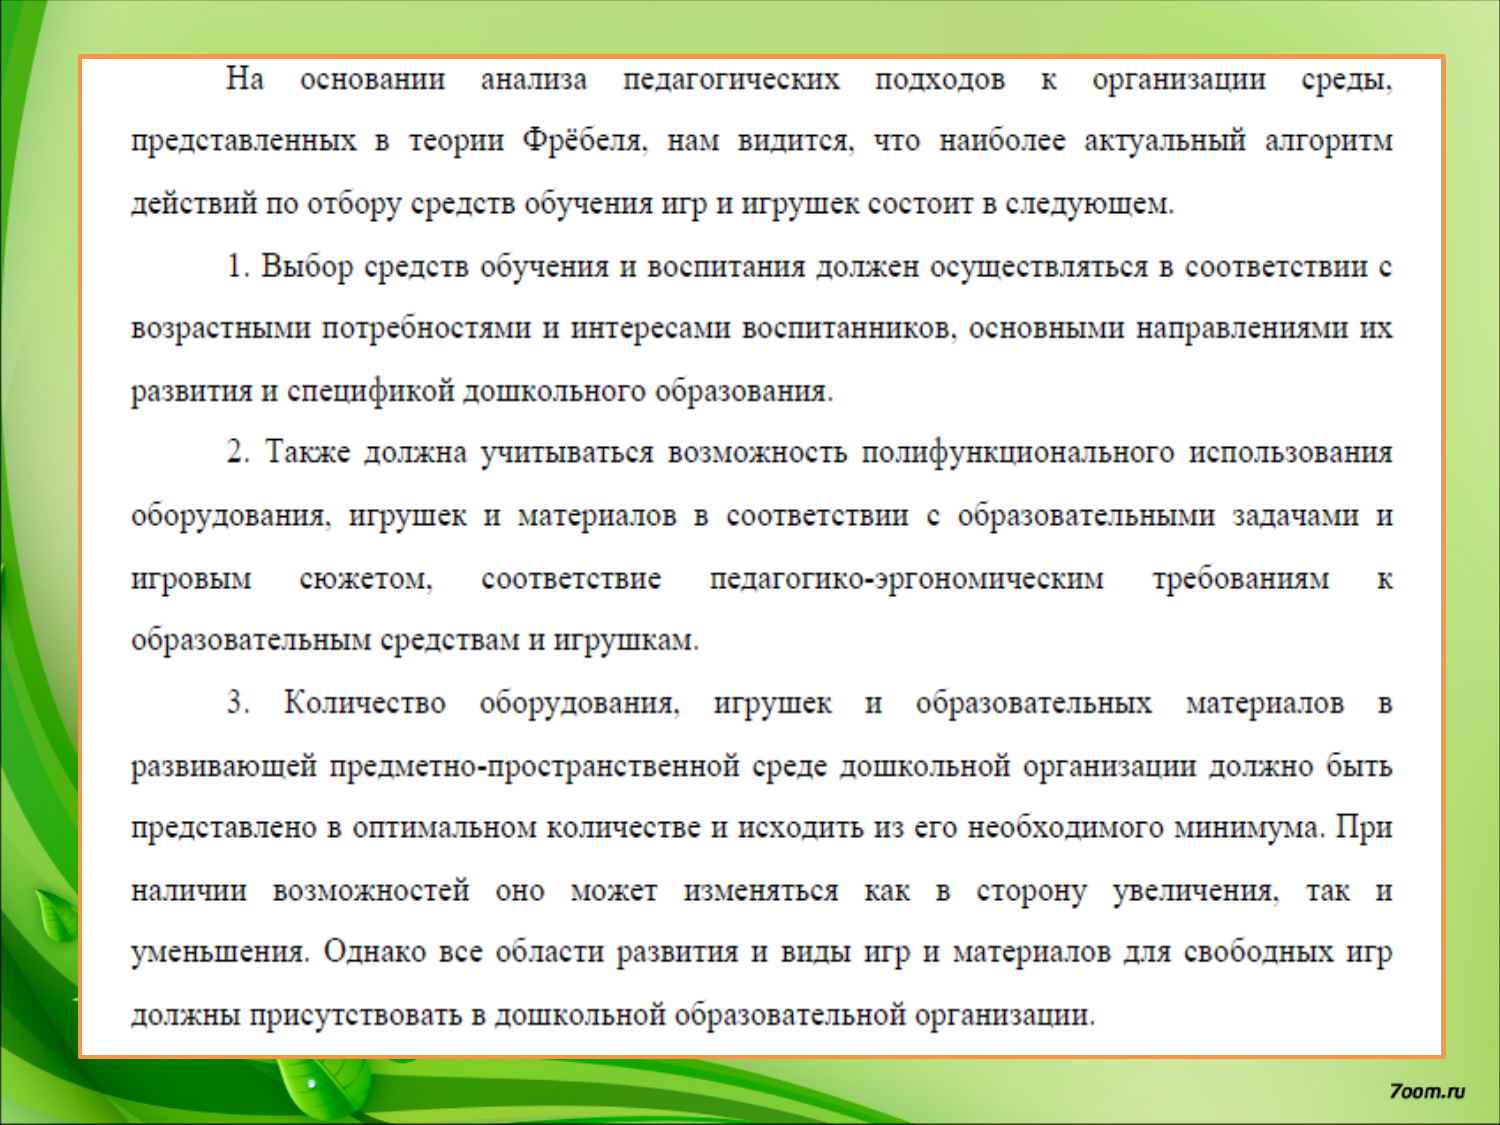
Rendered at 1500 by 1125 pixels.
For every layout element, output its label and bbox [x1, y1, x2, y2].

picture [0, 0, 1500, 1125]
list [81, 58, 1442, 1055]
